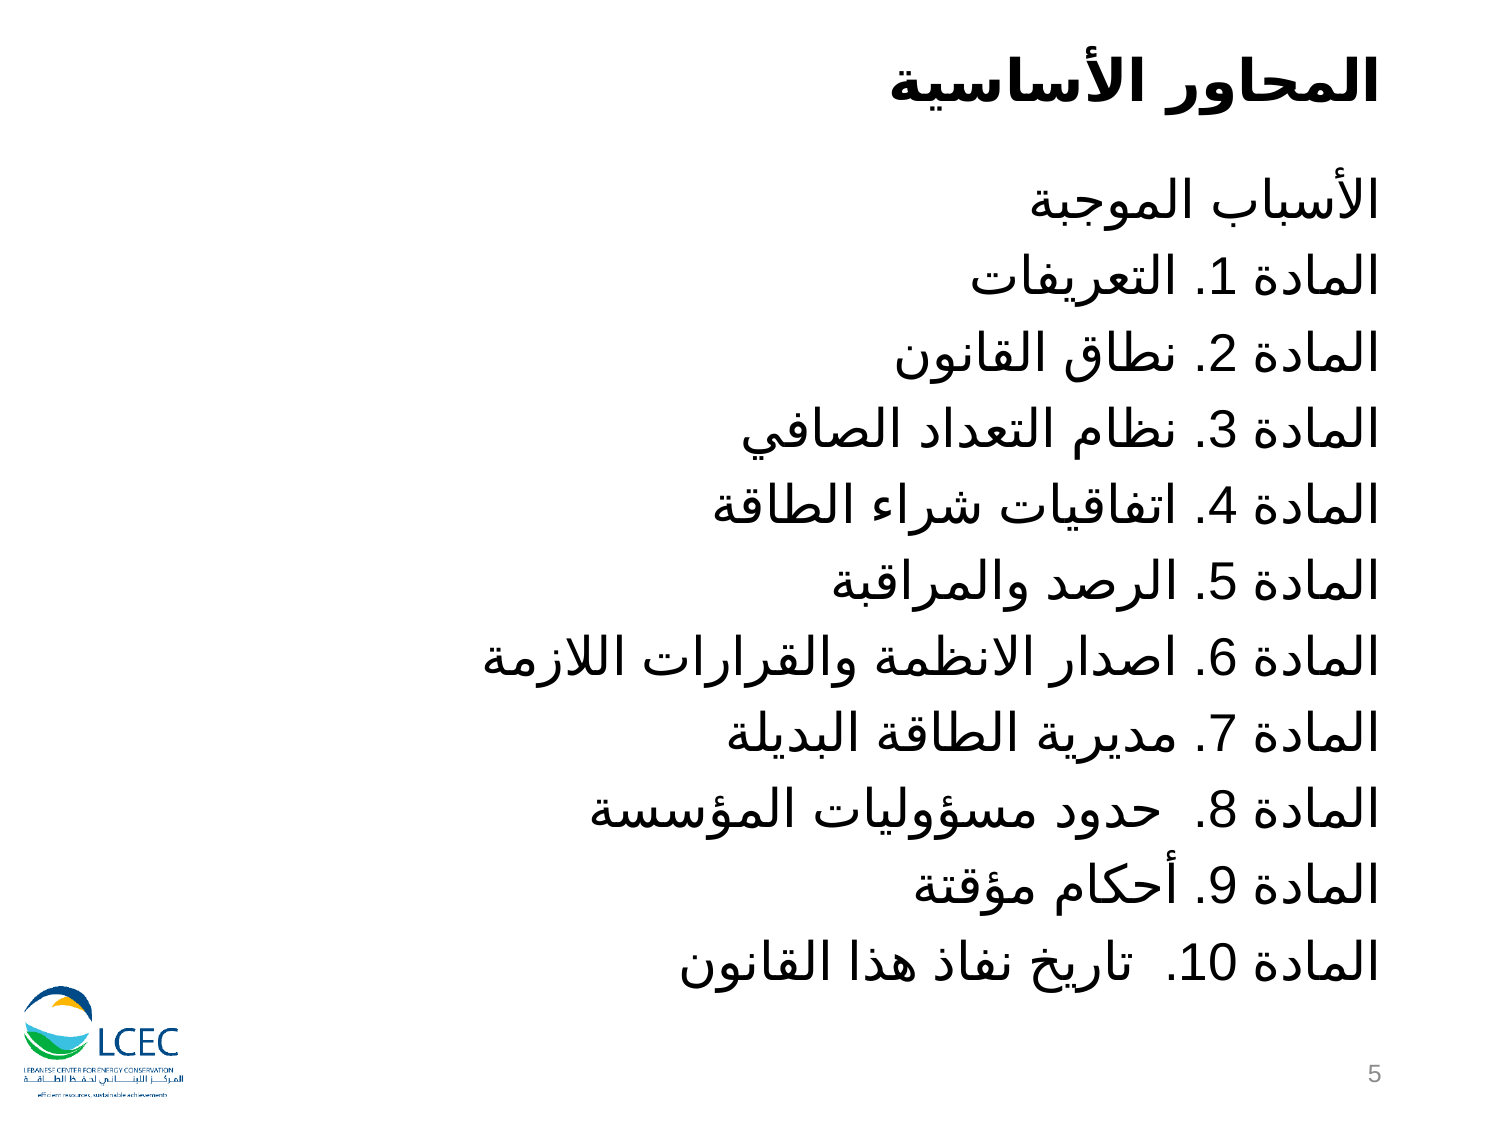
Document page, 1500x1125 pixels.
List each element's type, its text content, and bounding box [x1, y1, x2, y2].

picture [22, 986, 184, 1099]
slide_number 5 [1059, 1042, 1397, 1103]
title المحاور الأساسية [103, 21, 1397, 145]
list الأسباب الموجبة المادة 1. التعريفات المادة 2. نطاق القانون المادة 3. نظام التعداد الصافي المادة 4. اتفاقيات شراء الطاقة المادة 5. الرصد والمراقبة المادة 6. اصدار الانظمة والقرارات اللازمة المادة 7. مديرية الطاقة البديلة المادة 8. حدود مسؤوليات المؤسسة المادة 9. أحكام مؤقتة المادة 10. تاريخ نفاذ هذا القانون [103, 165, 1397, 1000]
